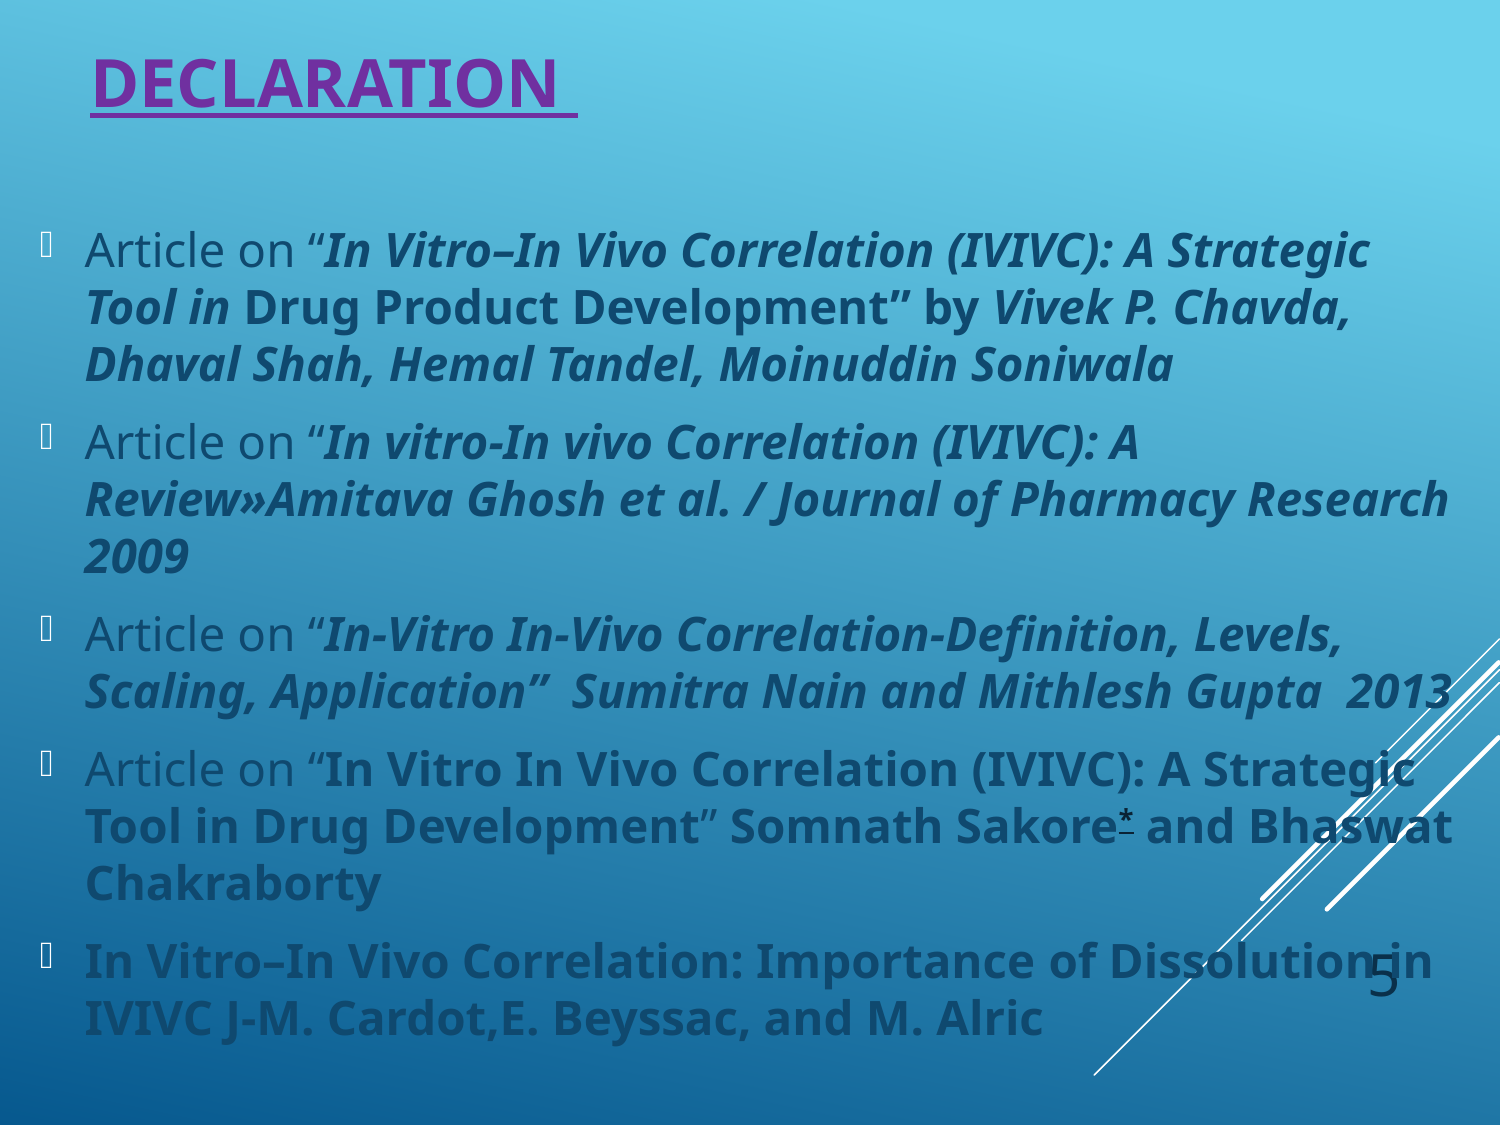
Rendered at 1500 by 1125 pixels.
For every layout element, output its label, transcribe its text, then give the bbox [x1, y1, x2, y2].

slide_number 5 [1275, 915, 1416, 1025]
title Declaration [75, 12, 1425, 150]
list Article on “In Vitro–In Vivo Correlation (IVIVC): A Strategic Tool in Drug Product Development” by Vivek P. Chavda, Dhaval Shah, Hemal Tandel, Moinuddin Soniwala Article on “In vitro-In vivo Correlation (IVIVC): A Review»Amitava Ghosh et al. / Journal of Pharmacy Research 2009 Article on “In-Vitro In-Vivo Correlation-Definition, Levels, Scaling, Application” Sumitra Nain and Mithlesh Gupta 2013 Article on “In Vitro In Vivo Correlation (IVIVC): A Strategic Tool in Drug Development” Somnath Sakore* and Bhaswat Chakraborty In Vitro–In Vivo Correlation: Importance of Dissolution in IVIVC J-M. Cardot,E. Beyssac, and M. Alric [24, 212, 1475, 1075]
